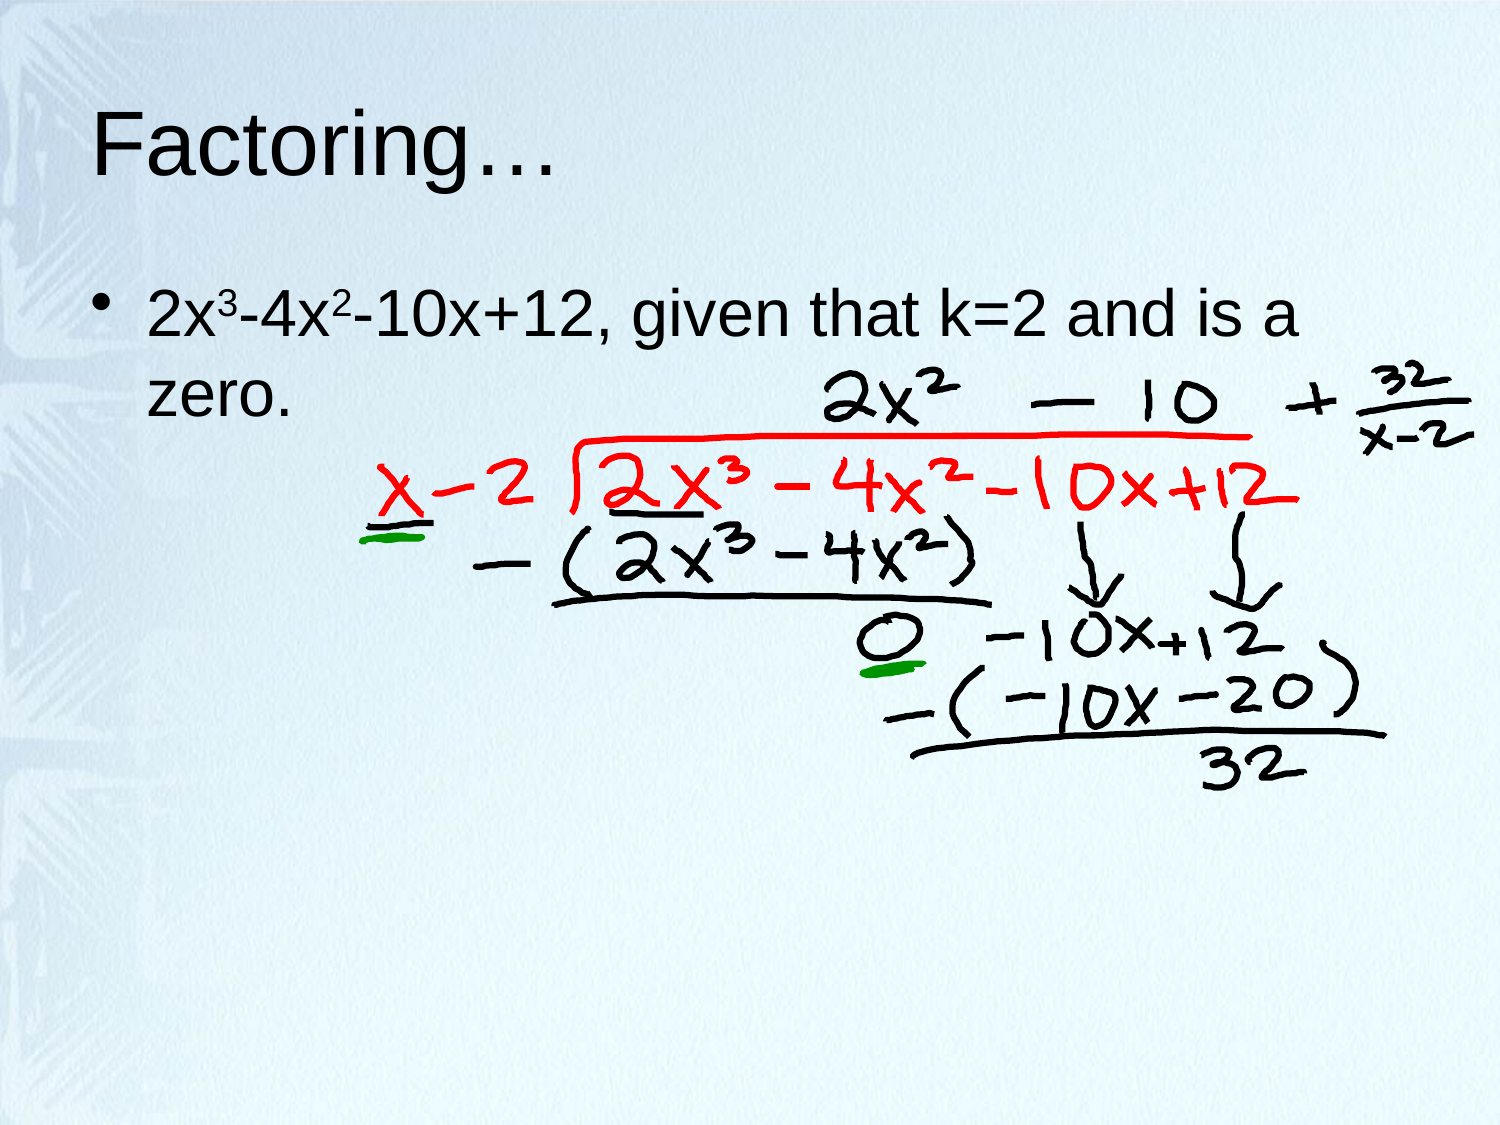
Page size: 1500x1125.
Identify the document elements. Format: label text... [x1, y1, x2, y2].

text_box [986, 634, 1025, 640]
text_box [553, 594, 992, 607]
text_box [775, 553, 808, 557]
text_box [694, 486, 720, 510]
picture [0, 0, 1500, 1125]
text_box [1200, 629, 1211, 659]
text_box [856, 548, 865, 554]
text_box [918, 369, 959, 392]
text_box [570, 433, 1252, 514]
text_box [906, 530, 948, 549]
text_box [835, 459, 868, 488]
text_box [906, 497, 924, 514]
text_box [1247, 747, 1305, 779]
text_box [1122, 475, 1152, 506]
text_box [475, 563, 531, 568]
text_box [951, 667, 985, 738]
text_box [1321, 641, 1357, 715]
text_box [686, 540, 710, 576]
text_box [825, 533, 853, 554]
text_box [367, 522, 434, 529]
text_box [433, 485, 475, 495]
text_box [1287, 400, 1337, 410]
title Factoring… [74, 44, 1426, 233]
text_box [1037, 457, 1048, 510]
text_box [1365, 425, 1384, 455]
text_box [929, 459, 974, 479]
text_box [601, 454, 660, 506]
text_box [861, 662, 925, 676]
text_box [715, 523, 754, 552]
text_box [1396, 436, 1419, 440]
text_box [892, 481, 921, 512]
text_box [1072, 613, 1110, 656]
text_box [1072, 464, 1113, 509]
text_box [868, 459, 872, 512]
text_box [380, 477, 409, 517]
text_box [1421, 422, 1475, 446]
text_box [1178, 693, 1213, 700]
text_box [1373, 367, 1404, 392]
text_box [887, 474, 905, 495]
text_box [1311, 382, 1319, 403]
text_box [1317, 405, 1321, 415]
text_box [912, 729, 1386, 758]
text_box [1234, 513, 1245, 588]
text_box [871, 478, 883, 488]
text_box [565, 528, 592, 596]
text_box [1126, 689, 1158, 726]
text_box [361, 535, 423, 543]
text_box [1171, 487, 1206, 495]
text_box [1079, 521, 1094, 581]
text_box [1137, 633, 1153, 649]
text_box [826, 372, 876, 420]
text_box [1176, 383, 1215, 422]
text_box [618, 533, 664, 583]
text_box [1358, 399, 1470, 415]
text_box [888, 388, 910, 422]
text_box [1173, 632, 1177, 643]
text_box [400, 488, 424, 516]
text_box [1147, 379, 1151, 420]
text_box [1005, 694, 1046, 700]
text_box [694, 565, 712, 583]
text_box [1120, 618, 1152, 652]
text_box [1201, 748, 1239, 789]
text_box [858, 613, 921, 659]
text_box [1360, 429, 1375, 439]
text_box [1139, 489, 1157, 506]
text_box [1123, 471, 1139, 489]
text_box [898, 405, 918, 426]
text_box [1115, 617, 1137, 635]
text_box [1227, 678, 1262, 711]
list 2x3-4x2-10x+12, given that k=2 and is a zero. [74, 262, 1426, 1006]
text_box [1377, 438, 1393, 448]
text_box [676, 468, 709, 509]
text_box [1407, 362, 1450, 385]
text_box [874, 539, 889, 563]
text_box [1031, 401, 1095, 406]
text_box [1231, 464, 1299, 503]
text_box [673, 465, 694, 487]
text_box [489, 460, 534, 503]
text_box [881, 383, 899, 408]
text_box [1218, 470, 1227, 506]
text_box [986, 489, 1018, 493]
text_box [1061, 683, 1068, 734]
text_box [609, 511, 704, 516]
text_box [719, 457, 748, 482]
text_box [880, 541, 900, 579]
text_box [853, 532, 857, 582]
text_box [1275, 675, 1311, 707]
text_box [1211, 584, 1281, 610]
text_box [1069, 573, 1122, 606]
text_box [379, 466, 400, 489]
text_box [672, 546, 694, 565]
text_box [946, 516, 974, 586]
text_box [885, 712, 935, 722]
text_box [1085, 686, 1117, 728]
text_box [1190, 492, 1198, 511]
text_box [889, 562, 906, 582]
text_box [1225, 623, 1284, 654]
text_box [1044, 620, 1051, 662]
text_box [1185, 467, 1193, 489]
text_box [1126, 685, 1140, 710]
